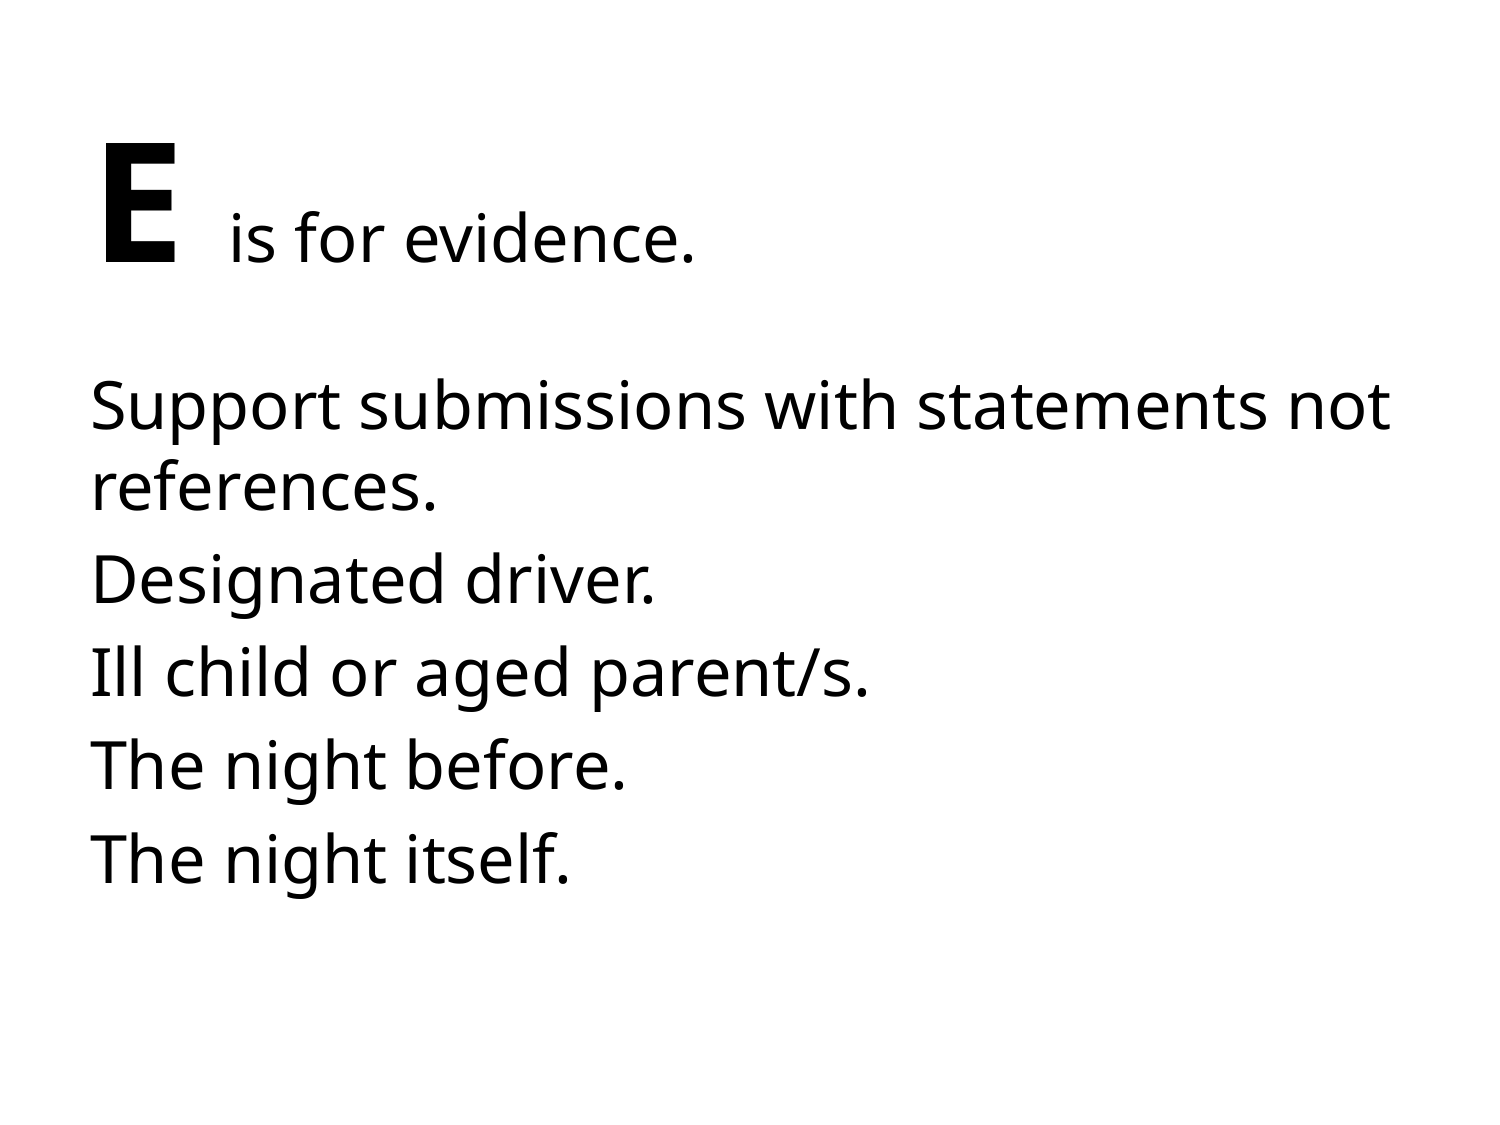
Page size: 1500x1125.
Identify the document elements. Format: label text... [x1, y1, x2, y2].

list Support submissions with statements not references. Designated driver. Ill child or aged parent/s. The night before. The night itself. [75, 262, 1425, 1005]
title E is for evidence. [76, 101, 1427, 290]
